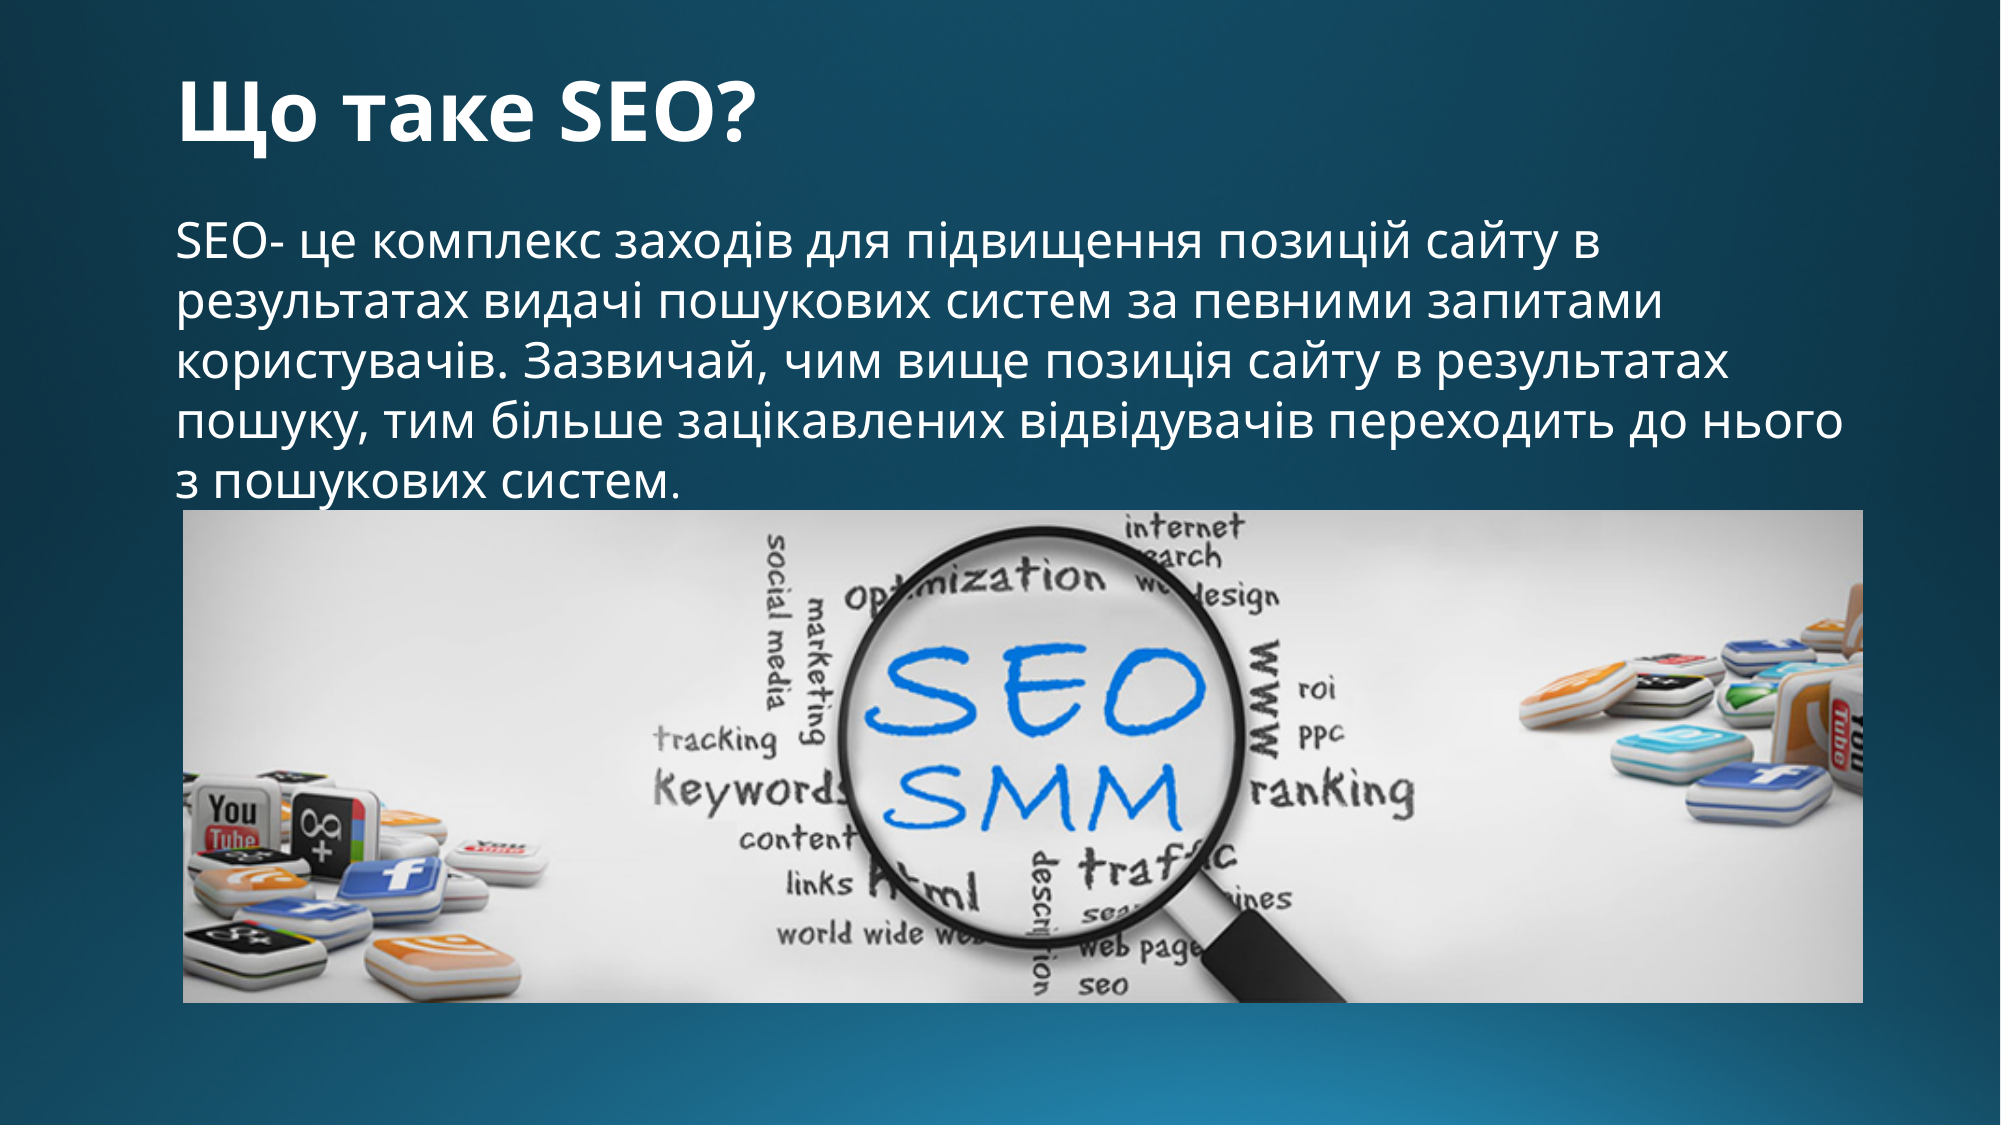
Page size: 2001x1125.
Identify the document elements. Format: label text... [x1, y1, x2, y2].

text_box SEO- це комплекс заходів для підвищення позицій сайту в результатах видачі пошукових систем за певними запитами користувачів. Зазвичай, чим вище позиція сайту в результатах пошуку, тим більше зацікавлених відвідувачів переходить до нього з пошукових систем. [160, 201, 1863, 517]
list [183, 510, 1863, 1003]
title Що таке SEO? [160, 31, 1886, 199]
picture [0, 0, 2001, 1125]
